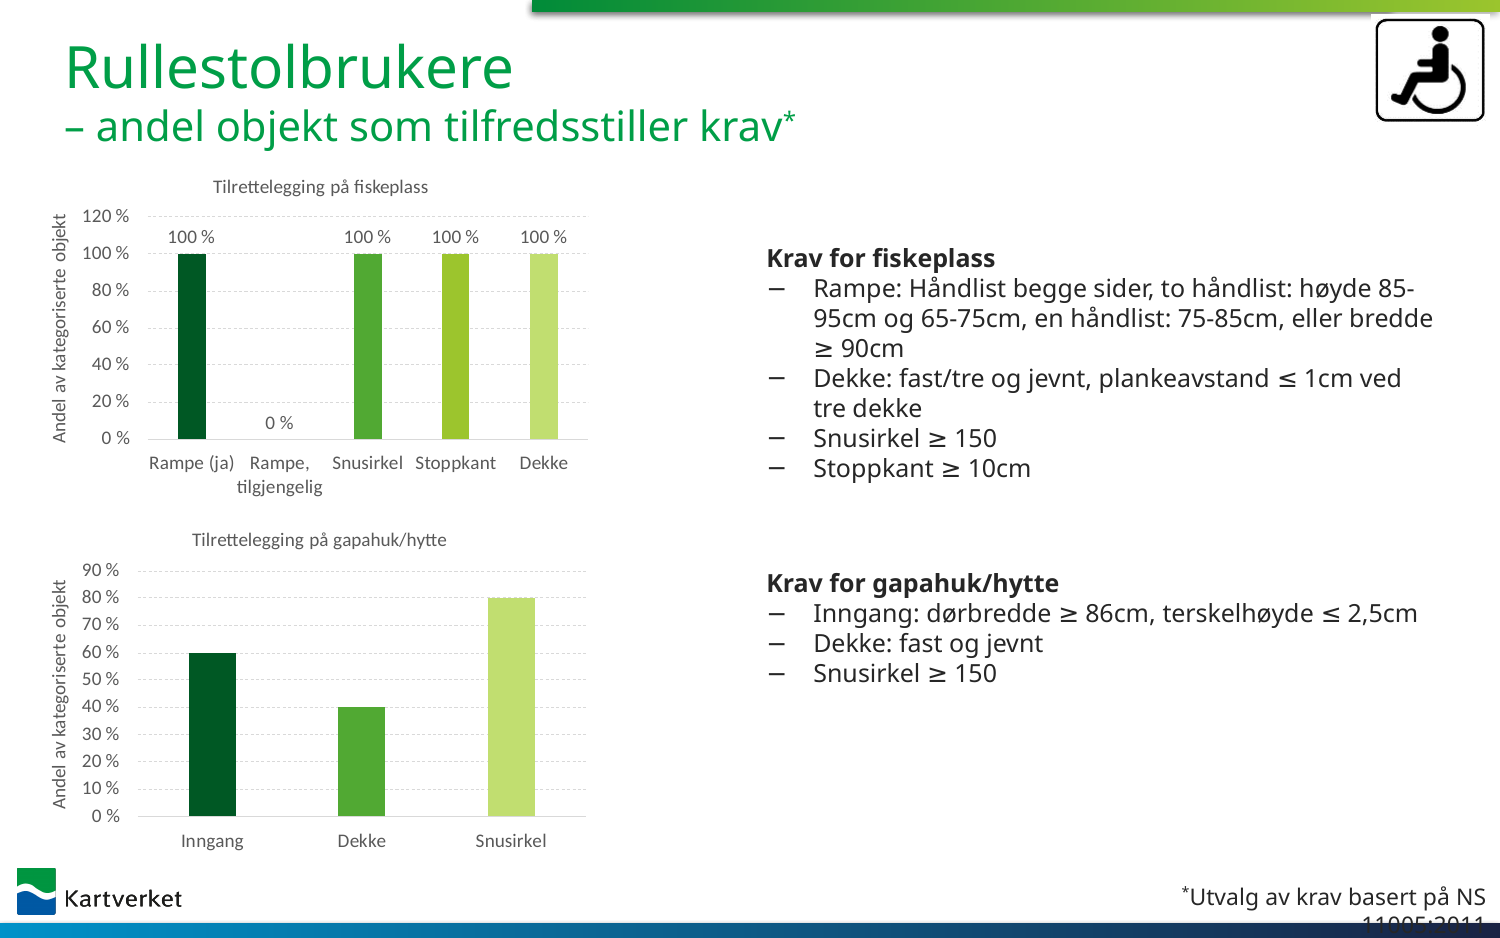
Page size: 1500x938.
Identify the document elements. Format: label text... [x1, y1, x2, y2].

picture [41, 166, 599, 505]
text_box Rullestolbrukere – andel objekt som tilfredsstiller krav* [49, 29, 1431, 158]
text_box Krav for fiskeplass Rampe: Håndlist begge sider, to håndlist: høyde 85-95cm og 65-75cm, en håndlist: 75-85cm, eller bredde ≥ 90cm Dekke: fast/tre og jevnt, plankeavstand ≤ 1cm ved tre dekke Snusirkel ≥ 150 Stoppkant ≥ 10cm [751, 235, 1452, 490]
text_box *Utvalg av krav basert på NS 11005:2011 [1068, 873, 1500, 938]
text_box Krav for gapahuk/hytte Inngang: dørbredde ≥ 86cm, terskelhøyde ≤ 2,5cm Dekke: fast og jevnt Snusirkel ≥ 150 [751, 560, 1452, 695]
picture [1371, 13, 1491, 127]
picture [41, 520, 597, 859]
